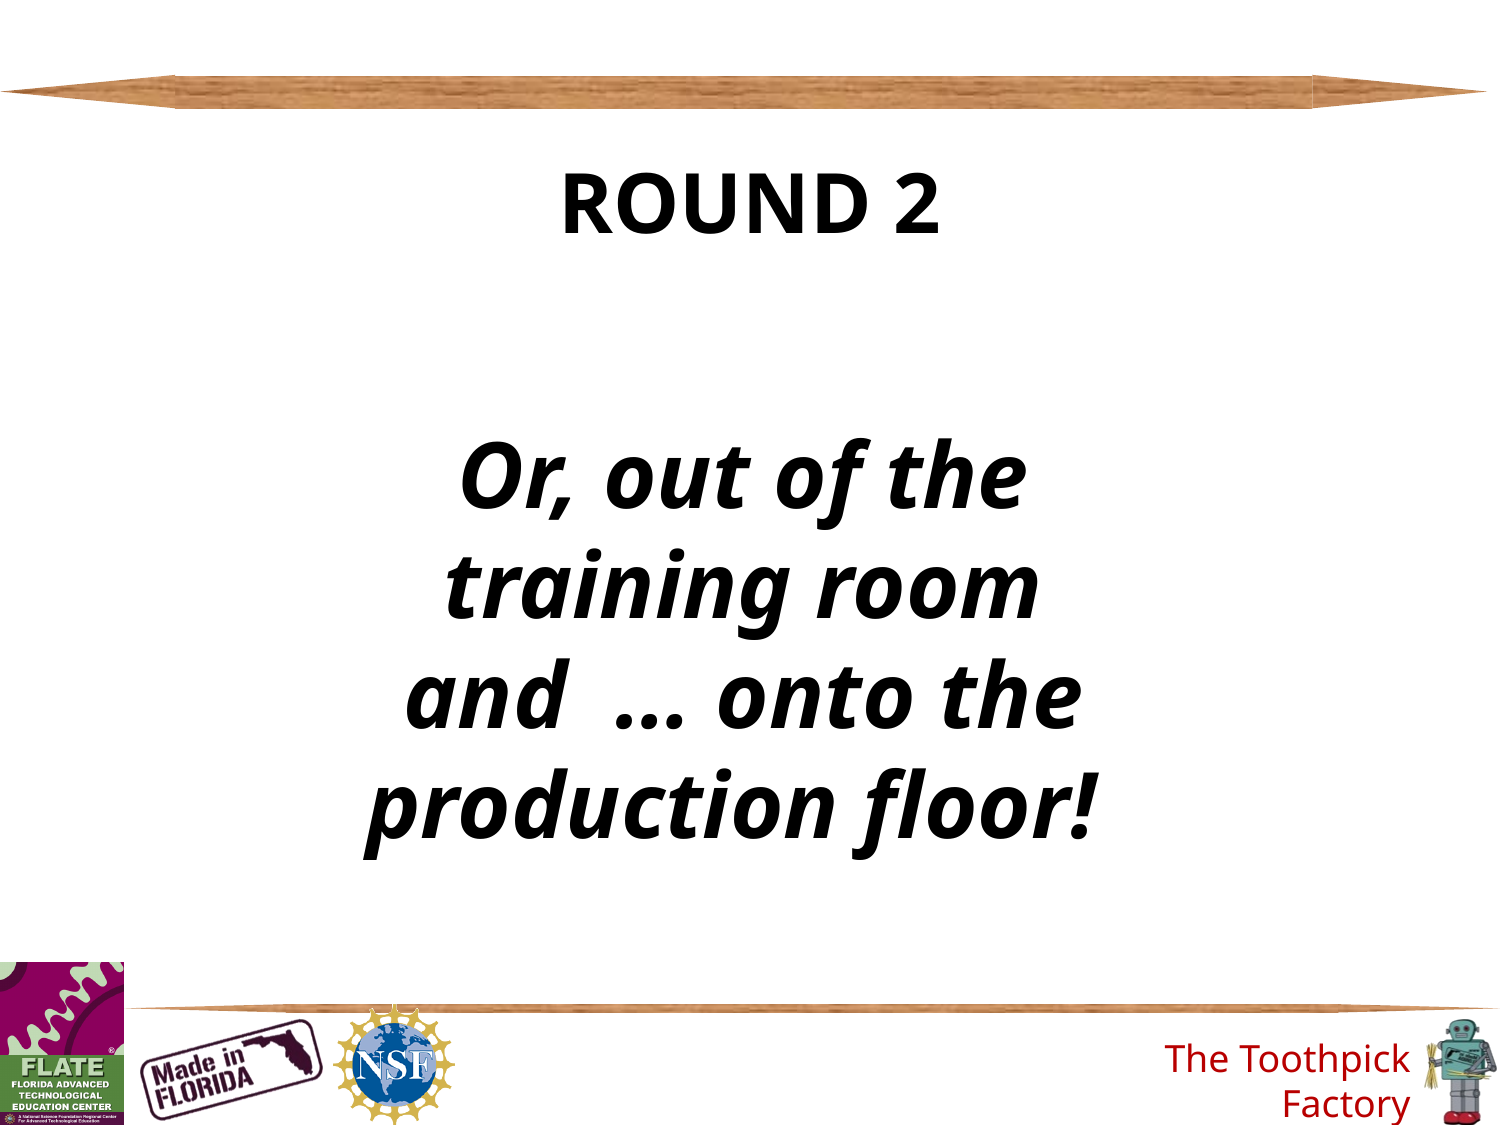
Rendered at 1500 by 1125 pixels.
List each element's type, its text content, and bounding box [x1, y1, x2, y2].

picture [1424, 1015, 1500, 1125]
text_box ROUND 2 [0, 142, 1500, 258]
picture [0, 74, 1488, 109]
text_box Or, out of the training room and … onto the production floor! [350, 299, 1138, 865]
picture [0, 962, 1500, 1125]
